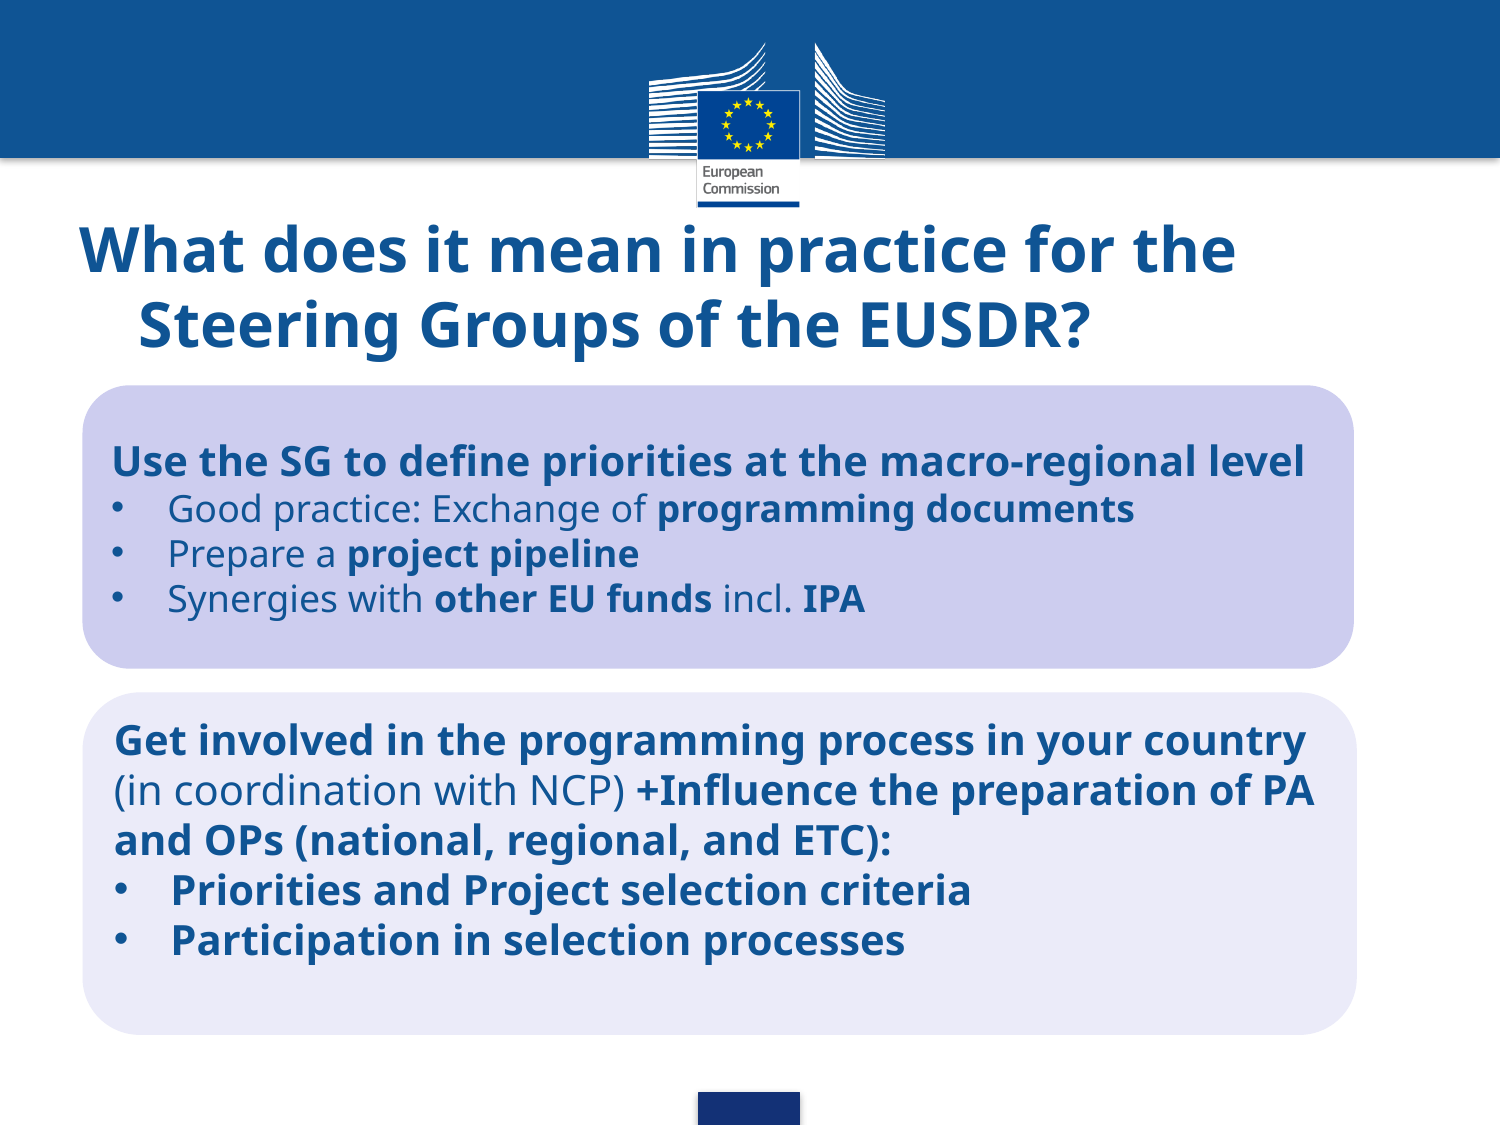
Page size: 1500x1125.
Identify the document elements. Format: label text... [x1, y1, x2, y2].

text_box Get involved in the programming process in your country (in coordination with NCP) +Influence the preparation of PA and OPs (national, regional, and ETC): Priorities and Project selection criteria Participation in selection processes [80, 690, 1359, 1037]
picture [649, 42, 885, 207]
title What does it mean in practice for the Steering Groups of the EUSDR? [64, 207, 1416, 362]
text_box Use the SG to define priorities at the macro-regional level Good practice: Exchange of programming documents Prepare a project pipeline Synergies with other EU funds incl. IPA [80, 383, 1356, 671]
